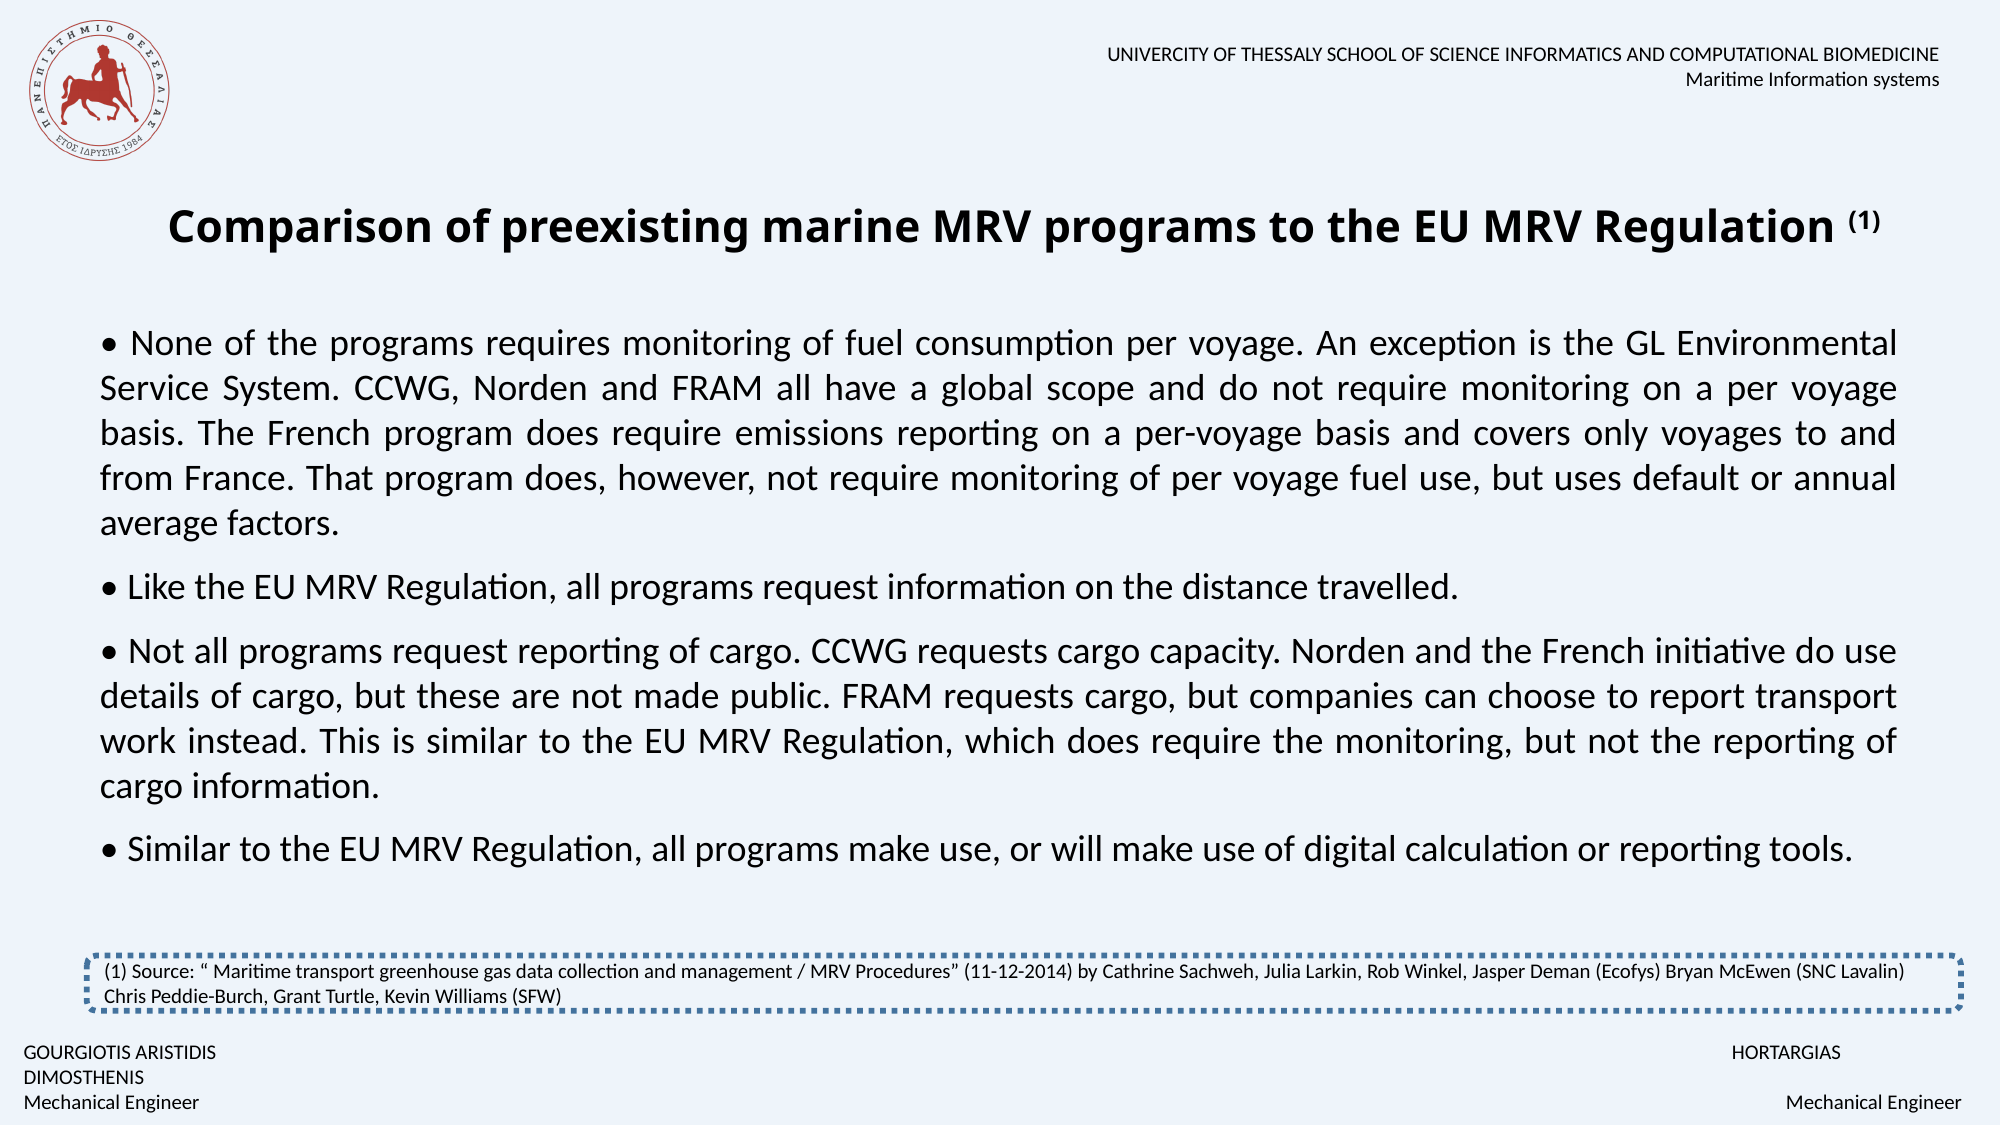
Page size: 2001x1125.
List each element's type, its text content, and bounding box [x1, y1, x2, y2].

text_box GOURGIOTIS ARISTIDIS HORTARGIAS DIMOSTHENIS Mechanical Engineer Mechanical Engineer [8, 1031, 1984, 1121]
title Comparison of preexisting marine MRV programs to the EU MRV Regulation (1) [139, 161, 1909, 260]
text_box (1) Source: “ Maritime transport greenhouse gas data collection and management / MRV Procedures” (11-12-2014) by Cathrine Sachweh, Julia Larkin, Rob Winkel, Jasper Deman (Ecofys) Bryan McEwen (SNC Lavalin) Chris Peddie-Burch, Grant Turtle, Kevin Williams (SFW) [85, 954, 1963, 1012]
text_box • None of the programs requires monitoring of fuel consumption per voyage. An exception is the GL Environmental Service System. CCWG, Norden and FRAM all have a global scope and do not require monitoring on a per voyage basis. The French program does require emissions reporting on a per-voyage basis and covers only voyages to and from France. That program does, however, not require monitoring of per voyage fuel use, but uses default or annual average factors. • Like the EU MRV Regulation, all programs request information on the distance travelled. • Not all programs request reporting of cargo. CCWG requests cargo capacity. Norden and the French initiative do use details of cargo, but these are not made public. FRAM requests cargo, but companies can choose to report transport work instead. This is similar to the EU MRV Regulation, which does require the monitoring, but not the reporting of cargo information. • Similar to the EU MRV Regulation, all programs make use, or will make use of digital calculation or reporting tools. [85, 310, 1915, 877]
text_box UNIVERCITY OF THESSALY SCHOOL OF SCIENCE INFORMATICS AND COMPUTATIONAL BIOMEDICINE Maritime Information systems [229, 32, 1955, 98]
picture [27, 20, 172, 162]
